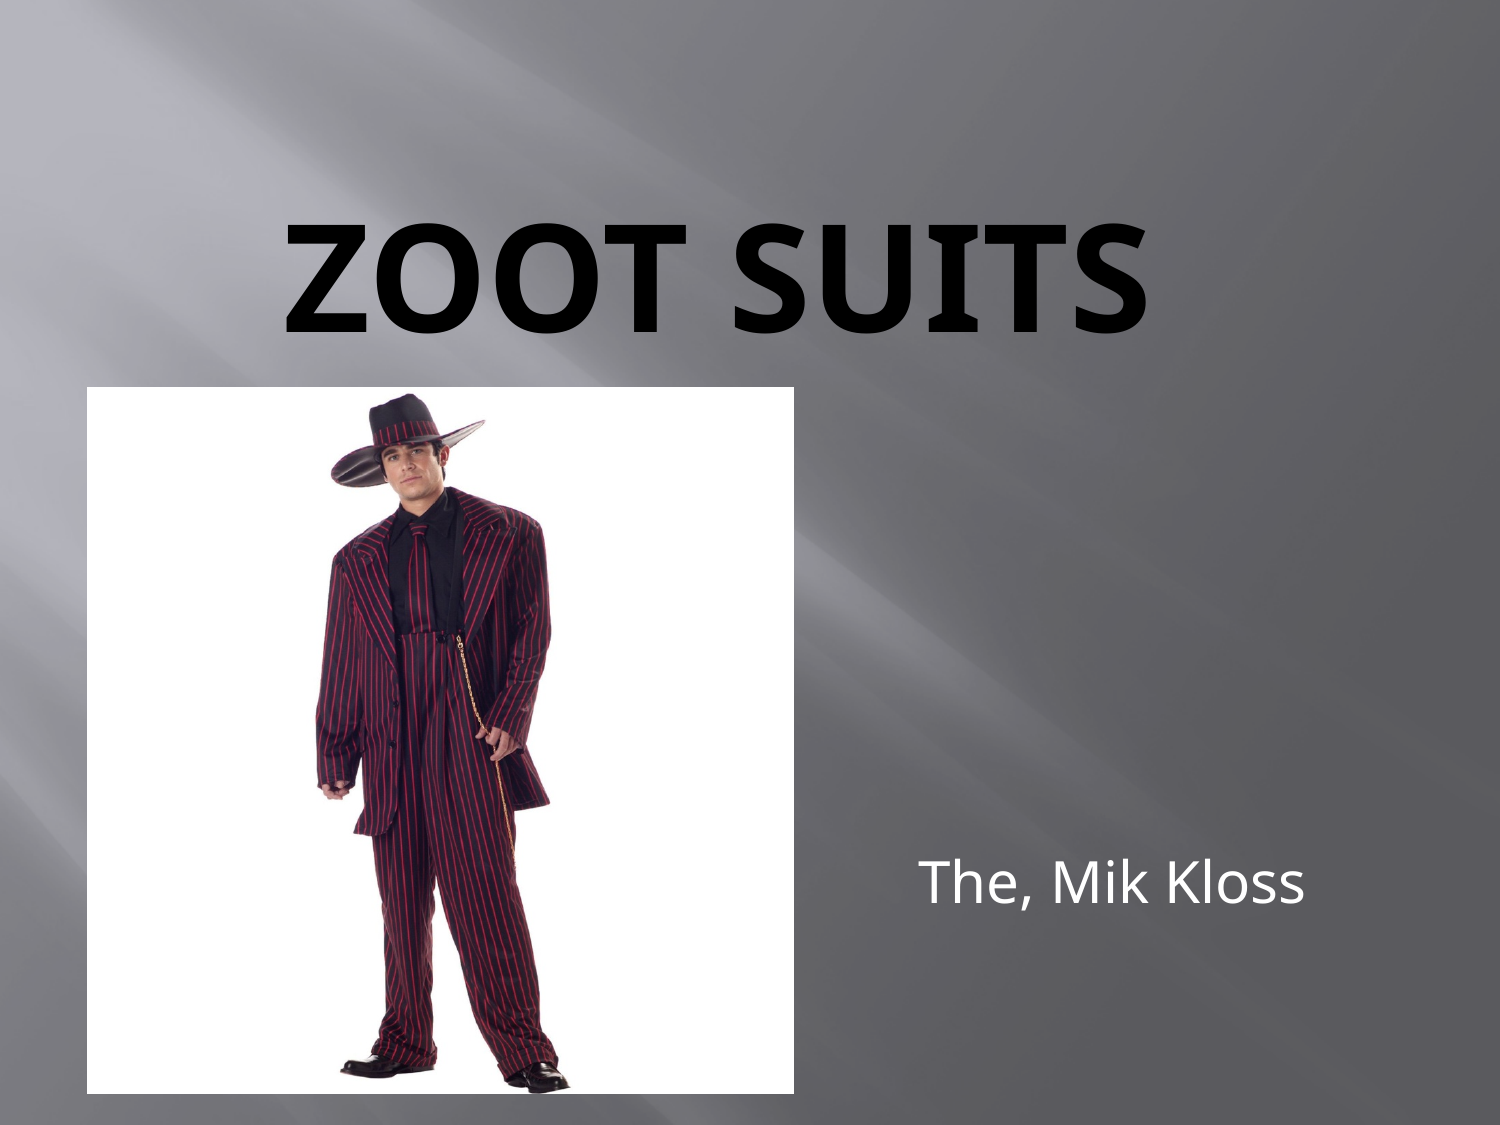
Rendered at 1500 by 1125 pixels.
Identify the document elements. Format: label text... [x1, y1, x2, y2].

title Zoot Suits [62, 62, 1413, 363]
picture [87, 387, 794, 1094]
subtitle The, Mik Kloss [829, 837, 1500, 1125]
